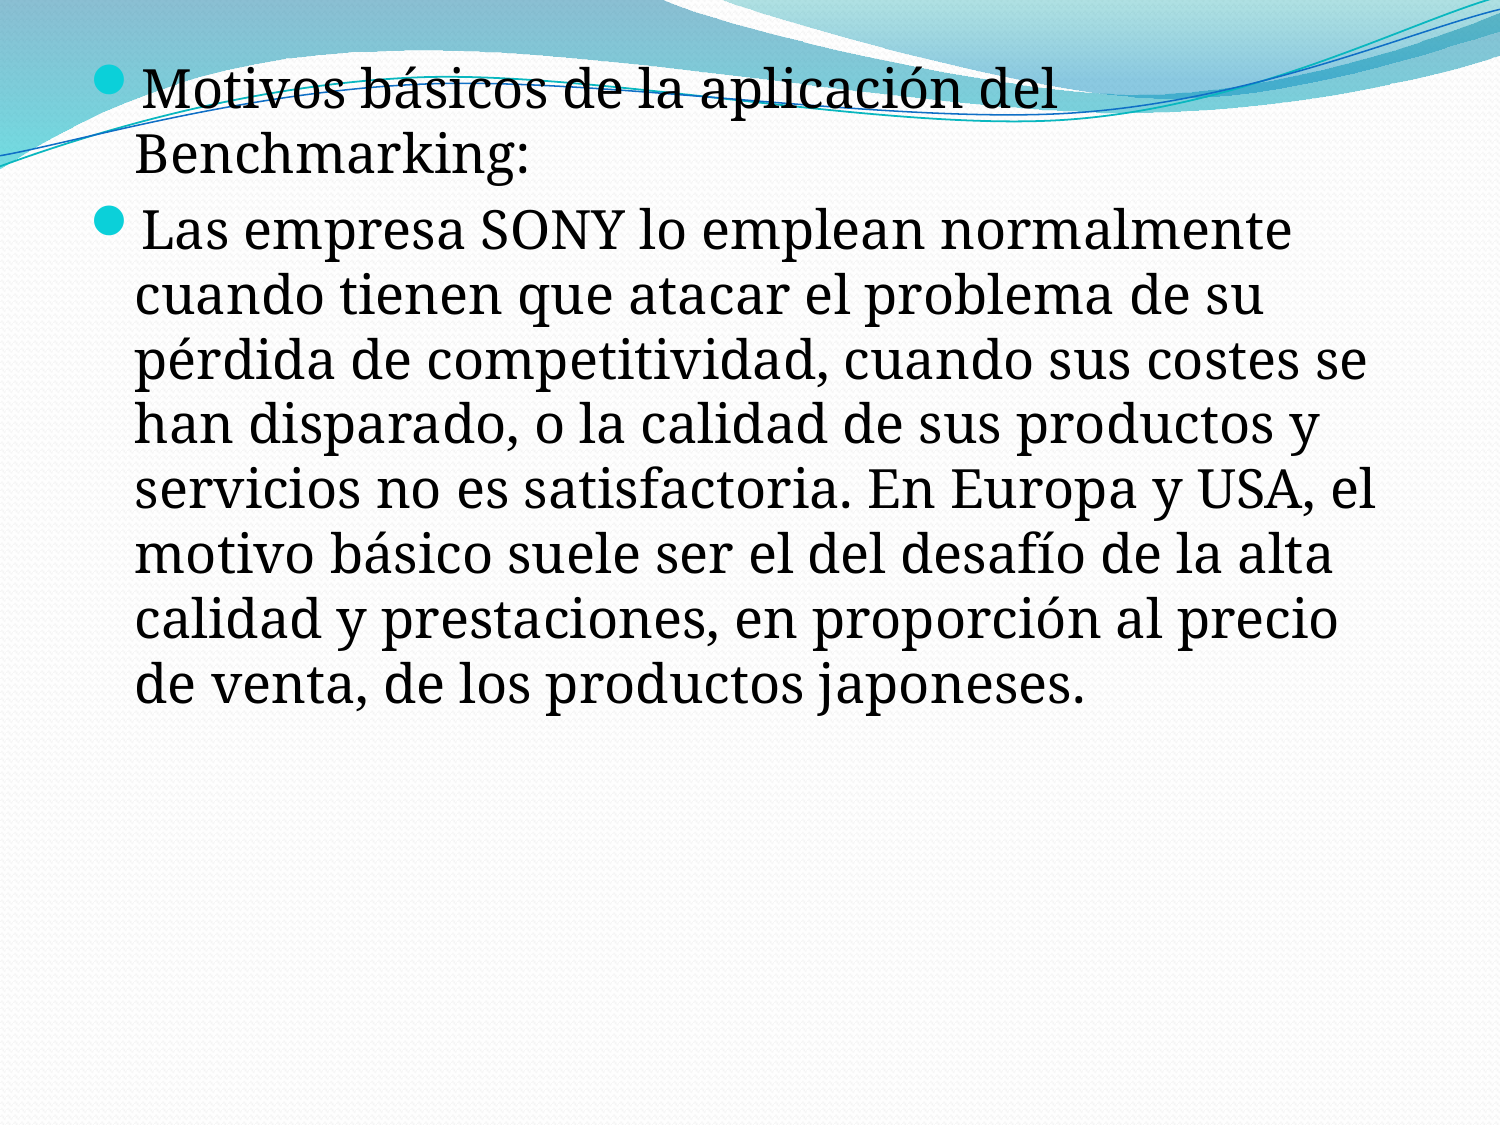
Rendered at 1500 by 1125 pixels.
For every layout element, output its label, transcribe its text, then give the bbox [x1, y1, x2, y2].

list Motivos básicos de la aplicación del Benchmarking: Las empresa SONY lo emplean normalmente cuando tienen que atacar el problema de su pérdida de competitividad, cuando sus costes se han disparado, o la calidad de sus productos y servicios no es satisfactoria. En Europa y USA, el motivo básico suele ser el del desafío de la alta calidad y prestaciones, en proporción al precio de venta, de los productos japoneses. [75, 46, 1425, 1005]
